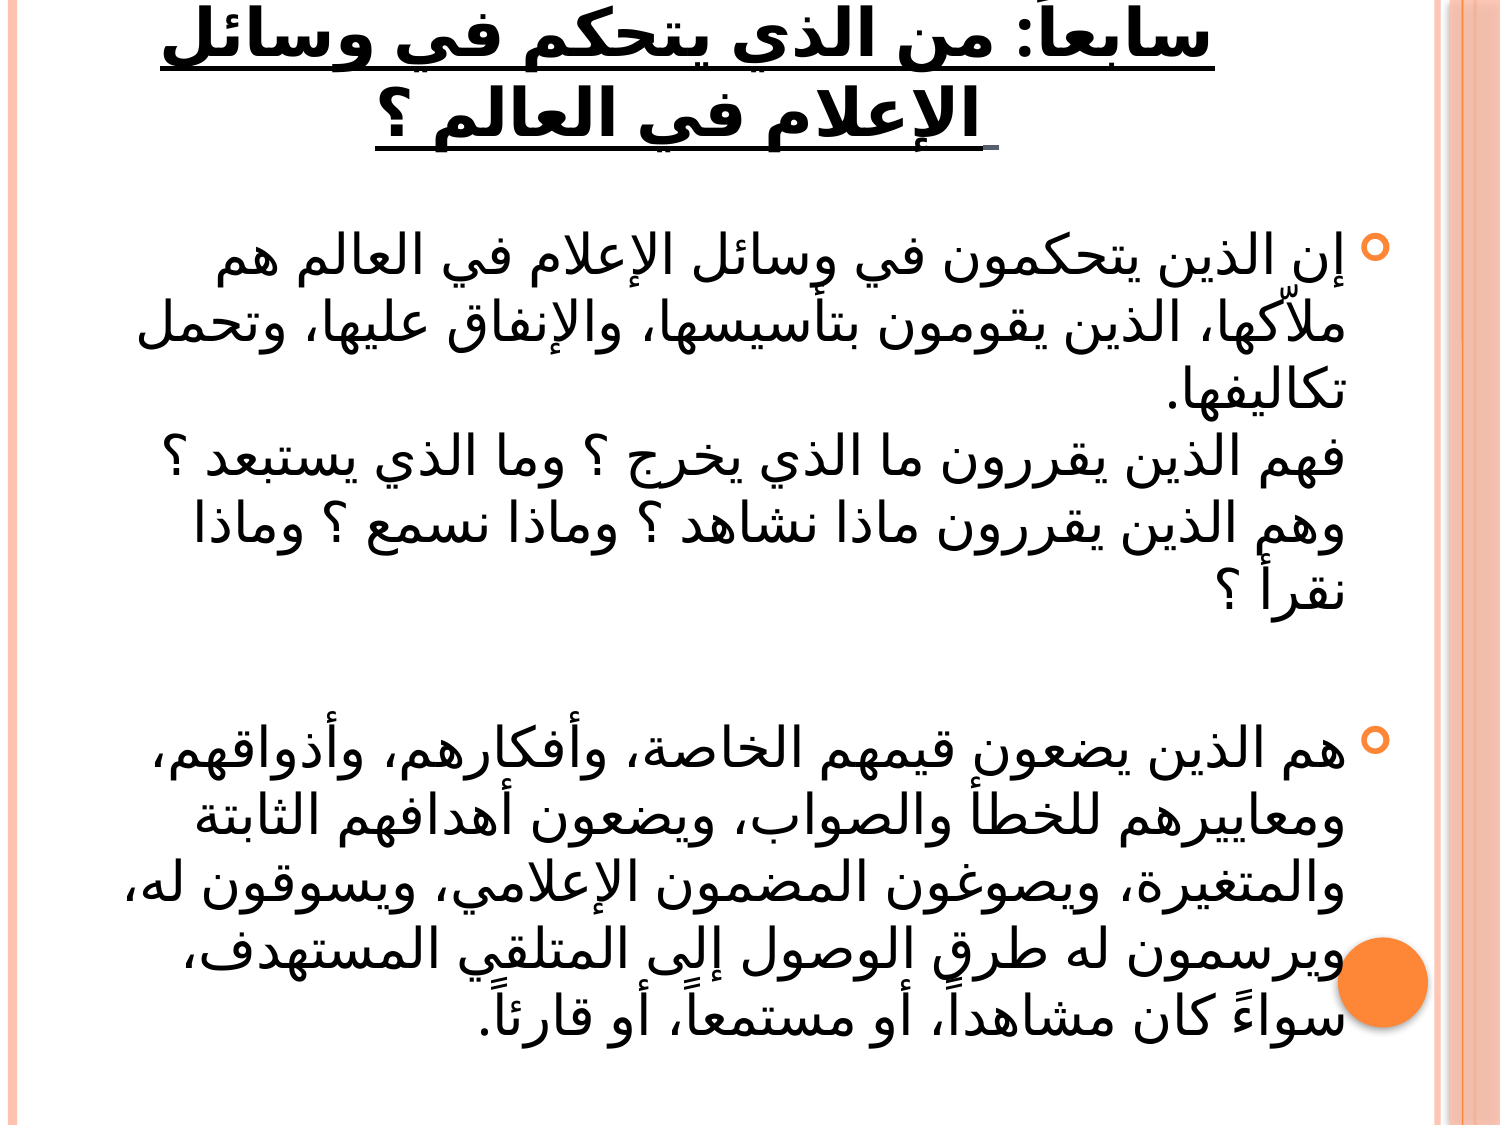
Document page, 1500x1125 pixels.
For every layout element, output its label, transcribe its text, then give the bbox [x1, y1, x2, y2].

list إن الذين يتحكمون في وسائل الإعلام في العالم هم ملاّكها، الذين يقومون بتأسيسها، والإنفاق عليها، وتحمل تكاليفها. فهم الذين يقررون ما الذي يخرج ؟ وما الذي يستبعد ؟ وهم الذين يقررون ماذا نشاهد ؟ وماذا نسمع ؟ وماذا نقرأ ؟ هم الذين يضعون قيمهم الخاصة، وأفكارهم، وأذواقهم، ومعاييرهم للخطأ والصواب، ويضعون أهدافهم الثابتة والمتغيرة، ويصوغون المضمون الإعلامي، ويسوقون له، ويرسمون له طرق الوصول إلى المتلقي المستهدف، سواءً كان مشاهداً، أو مستمعاً، أو قارئاً. [58, 210, 1407, 1062]
title سابعاً: من الذي يتحكم في وسائل الإعلام في العالم ؟ [75, 45, 1300, 210]
